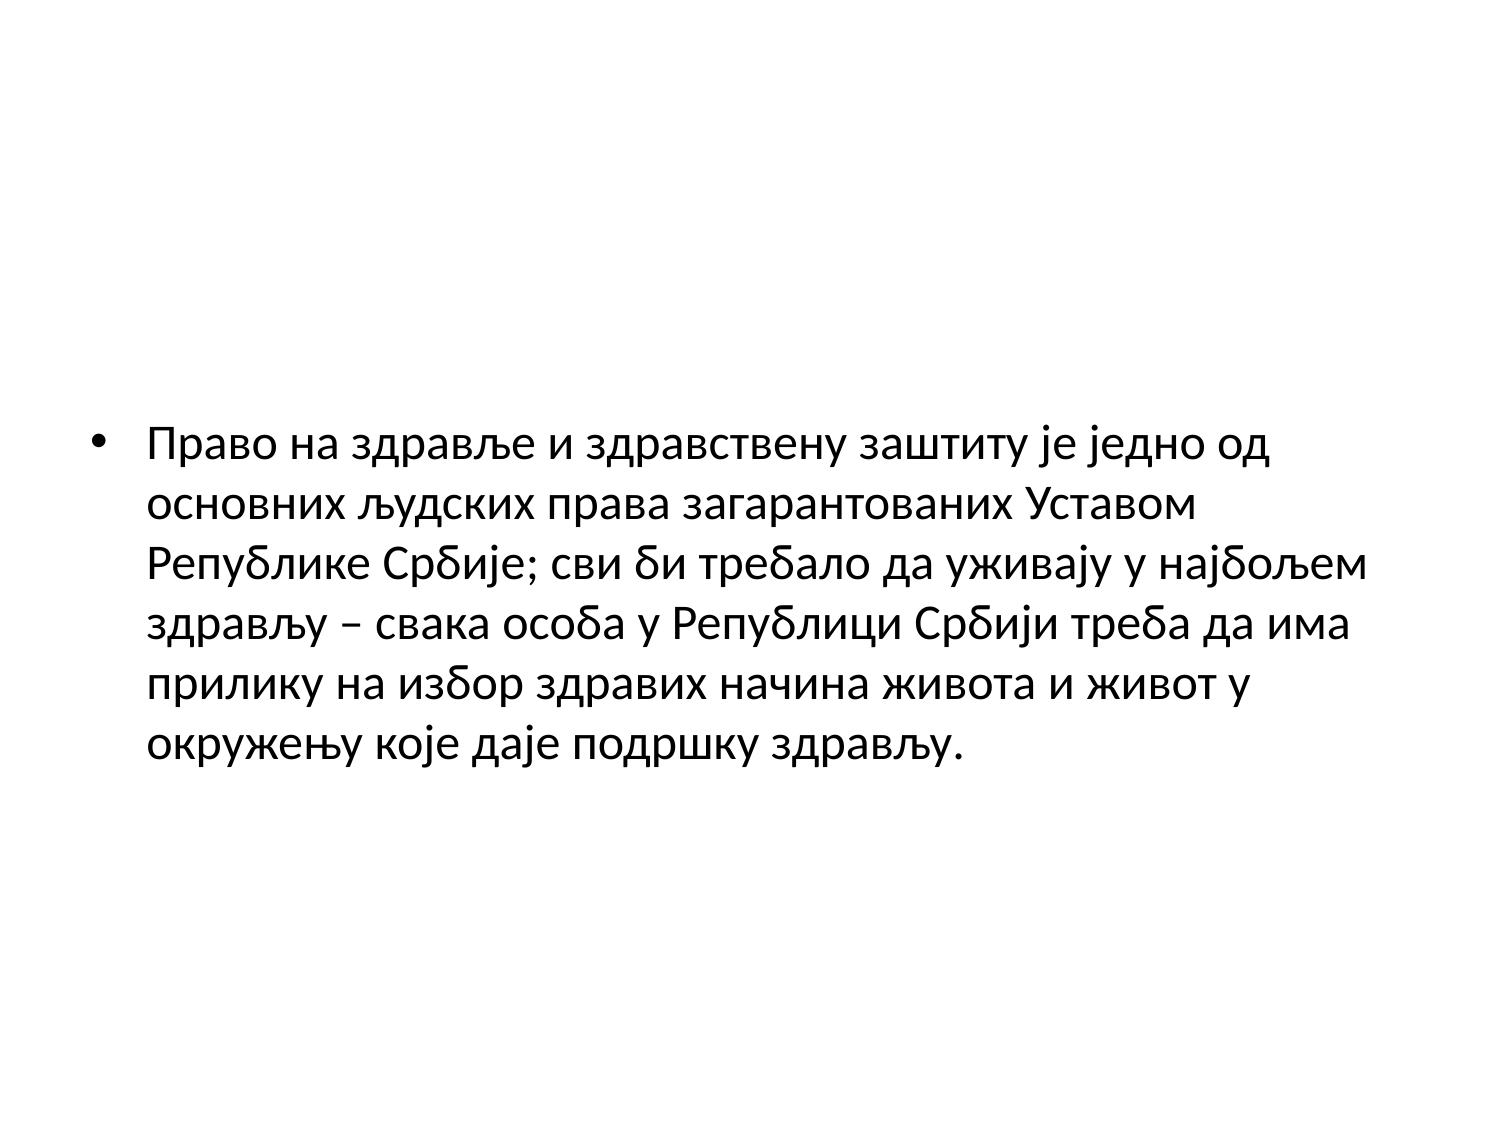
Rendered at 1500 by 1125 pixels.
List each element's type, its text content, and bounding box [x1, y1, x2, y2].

list Право на здравље и здравствену заштиту је једно од основних људских права загарантованих Уставом Републике Србије; сви би требало да уживају у најбољем здрављу – свака особа у Републици Србији треба да има прилику на избор здравих начина живота и живот у окружењу које даје подршку здрављу. [75, 262, 1425, 1005]
